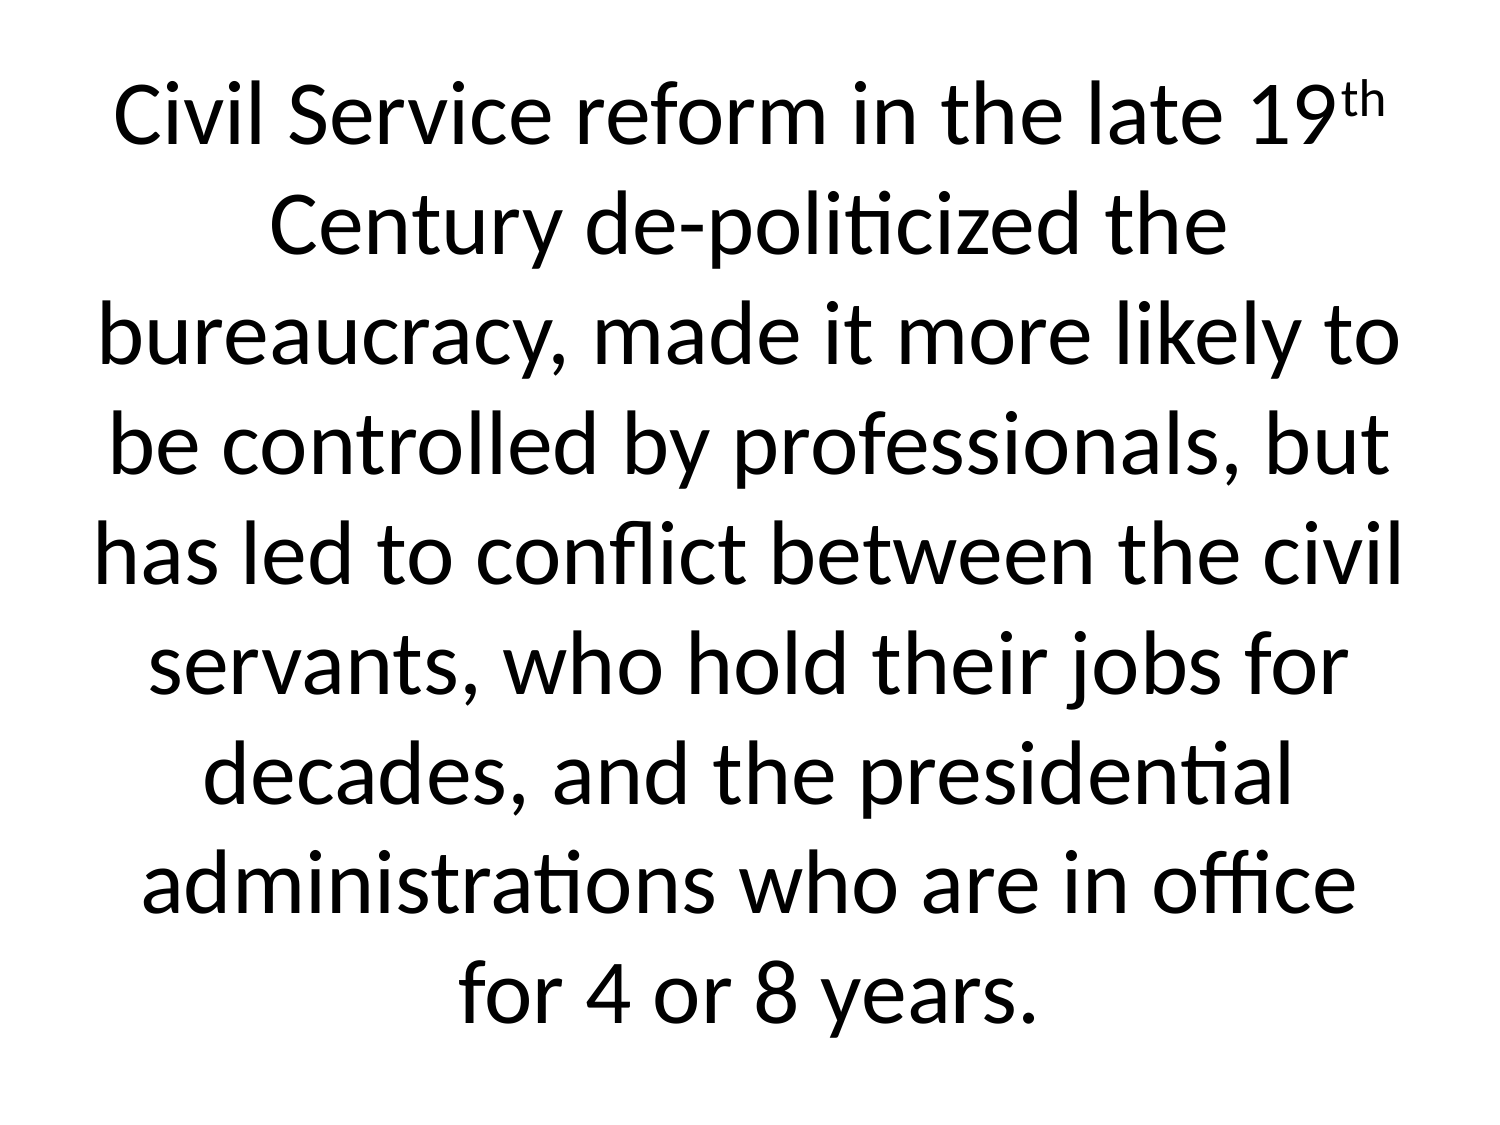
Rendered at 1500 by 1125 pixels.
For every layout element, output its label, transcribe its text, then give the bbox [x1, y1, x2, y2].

title Civil Service reform in the late 19th Century de-politicized the bureaucracy, made it more likely to be controlled by professionals, but has led to conflict between the civil servants, who hold their jobs for decades, and the presidential administrations who are in office for 4 or 8 years. [74, 44, 1426, 1051]
